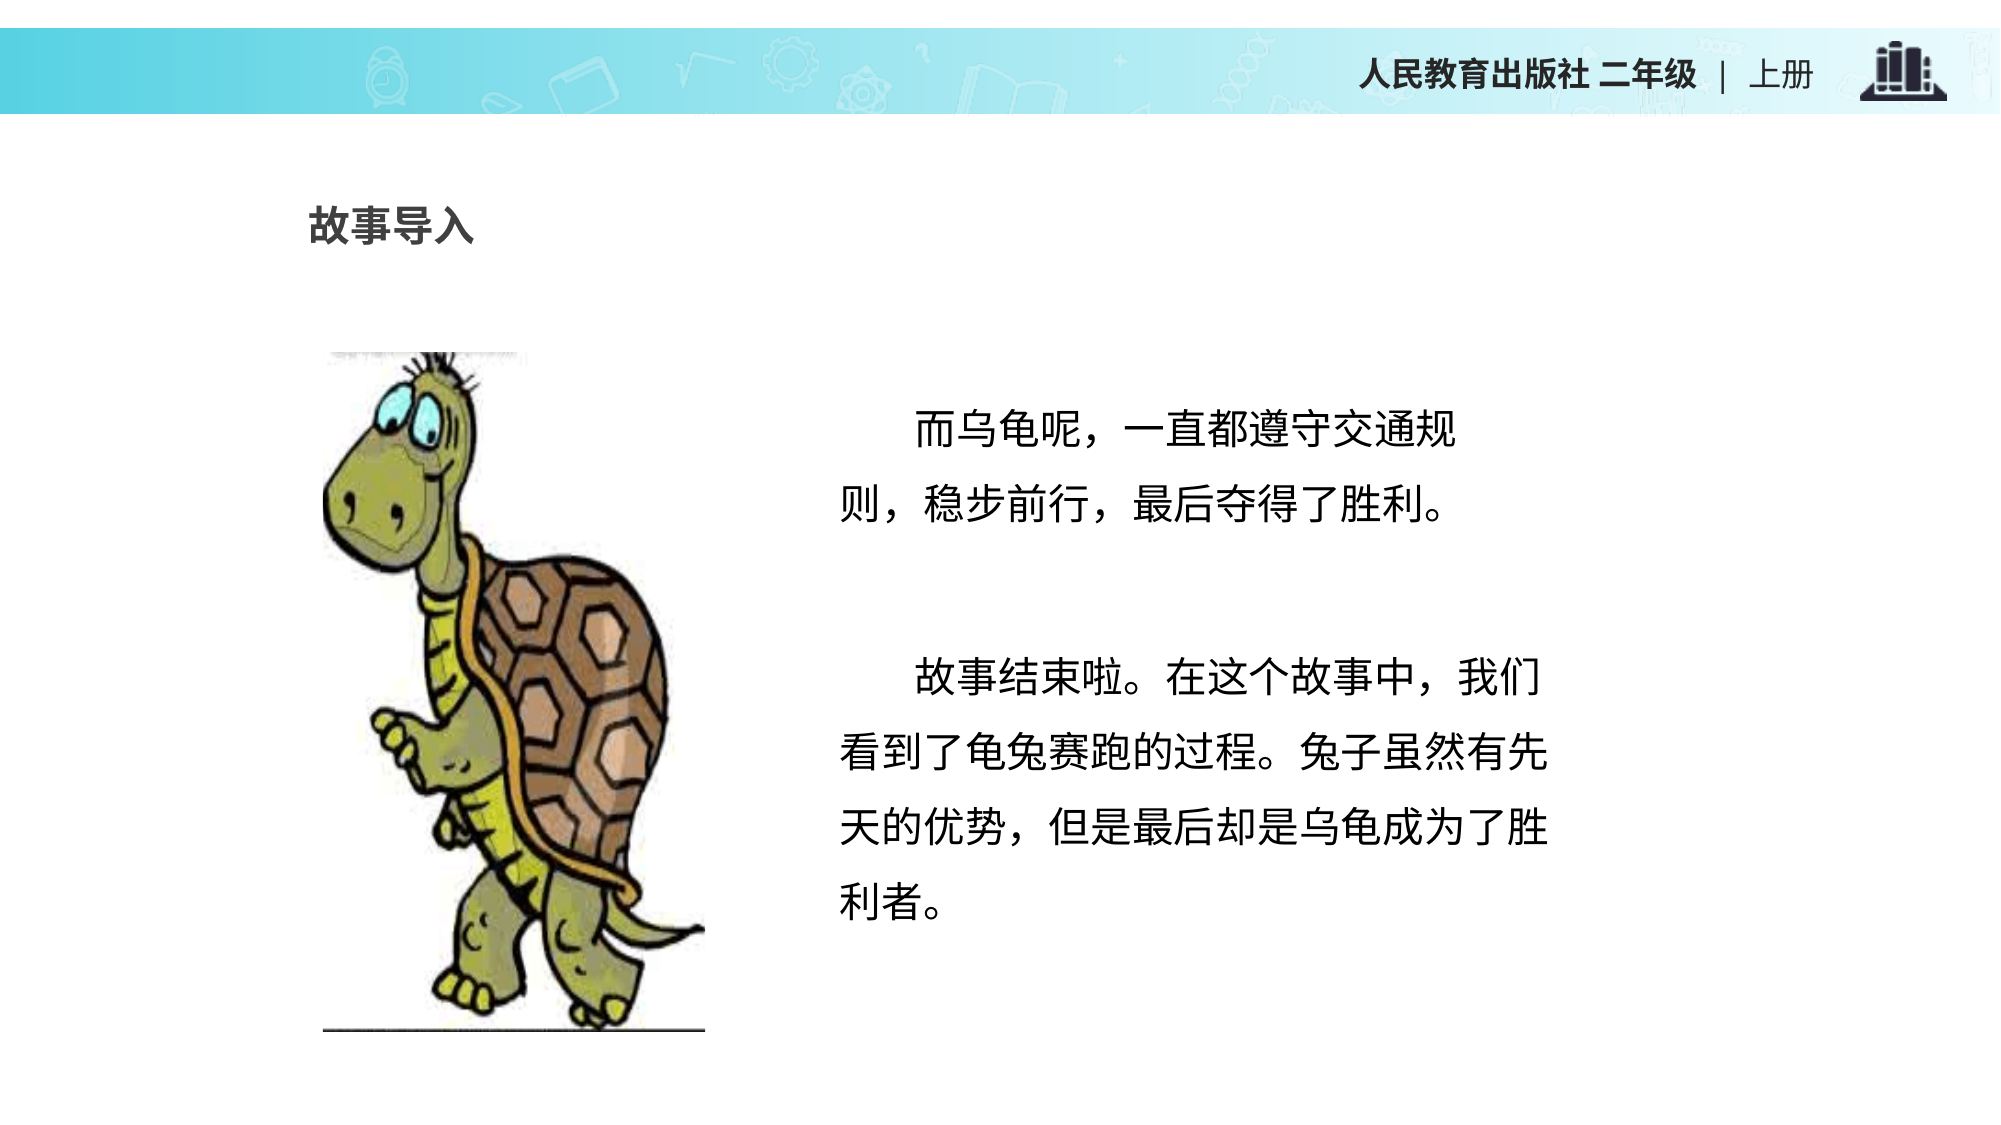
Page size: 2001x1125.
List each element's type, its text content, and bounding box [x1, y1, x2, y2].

text_box 故事结束啦。在这个故事中，我们看到了龟兔赛跑的过程。兔子虽然有先天的优势，但是最后却是乌龟成为了胜利者。 [825, 618, 1576, 934]
text_box 故事导入 [293, 192, 491, 257]
picture [322, 352, 706, 1032]
text_box 而乌龟呢，一直都遵守交通规则，稳步前行，最后夺得了胜利。 [825, 371, 1528, 536]
picture [366, 31, 2000, 117]
